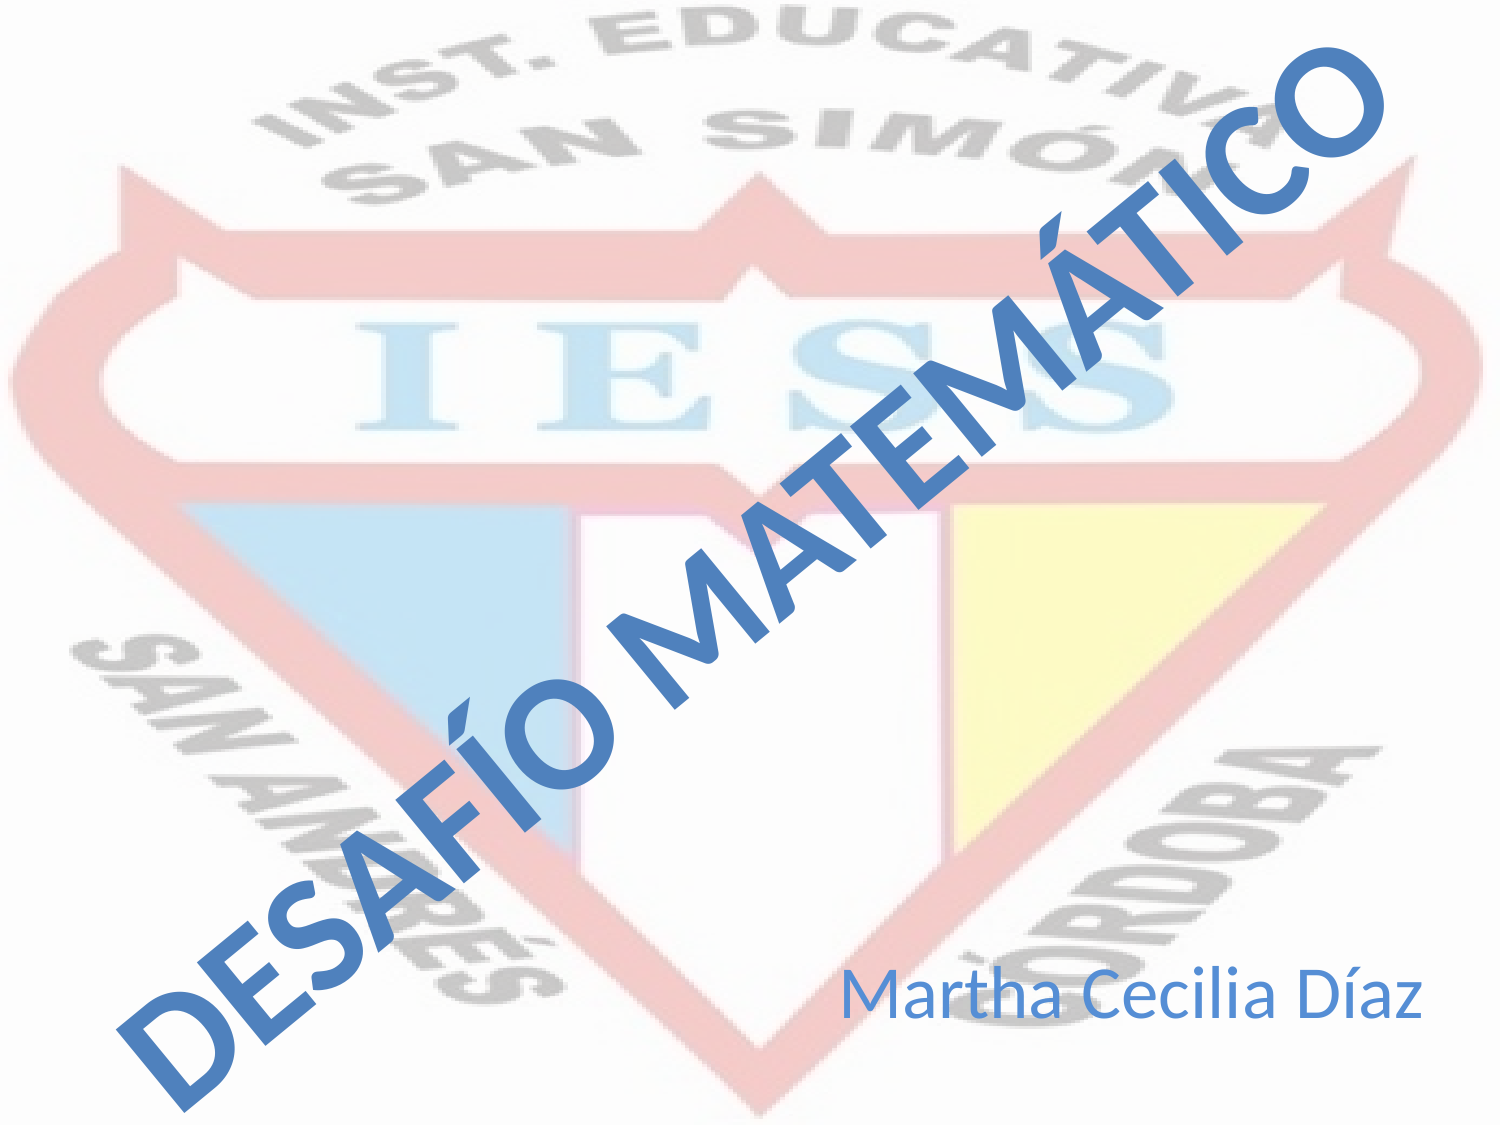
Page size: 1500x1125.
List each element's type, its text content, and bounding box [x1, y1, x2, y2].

text_box Martha Cecilia Díaz [823, 936, 1440, 1041]
text_box Desafío Matemático [25, 0, 1473, 1125]
